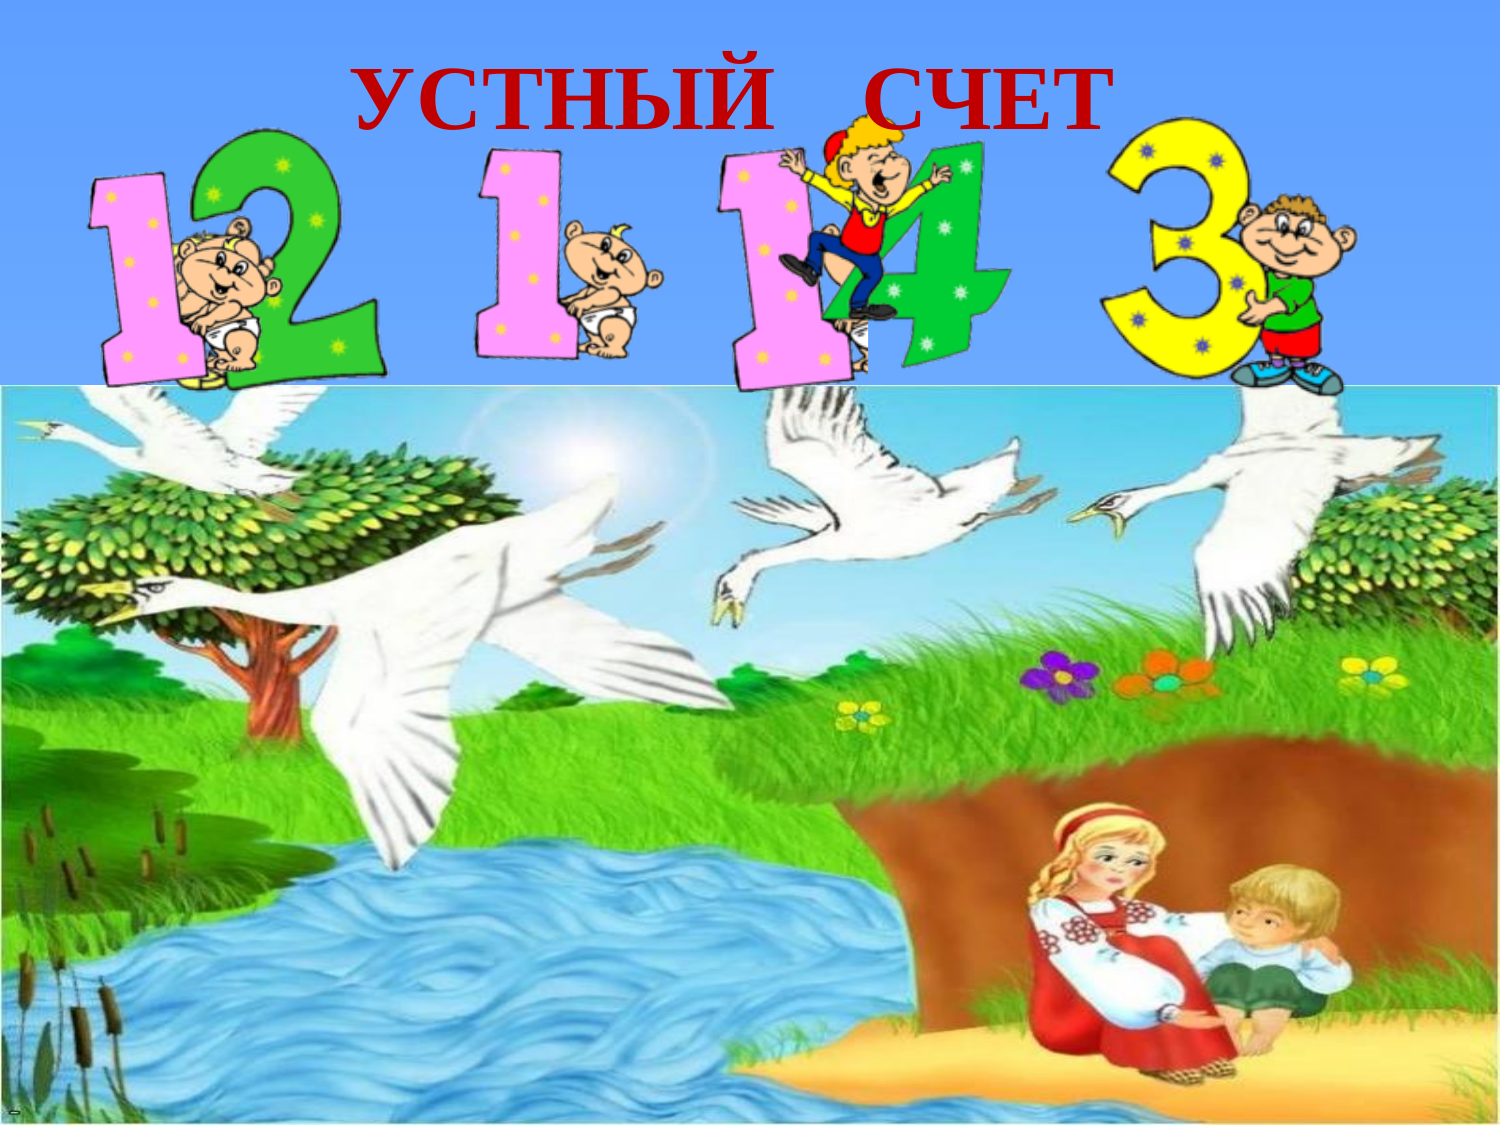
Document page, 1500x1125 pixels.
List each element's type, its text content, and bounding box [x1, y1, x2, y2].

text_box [64, 113, 420, 421]
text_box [678, 89, 1087, 398]
picture [0, 101, 1500, 1125]
text_box Устный счет [206, 30, 1258, 156]
